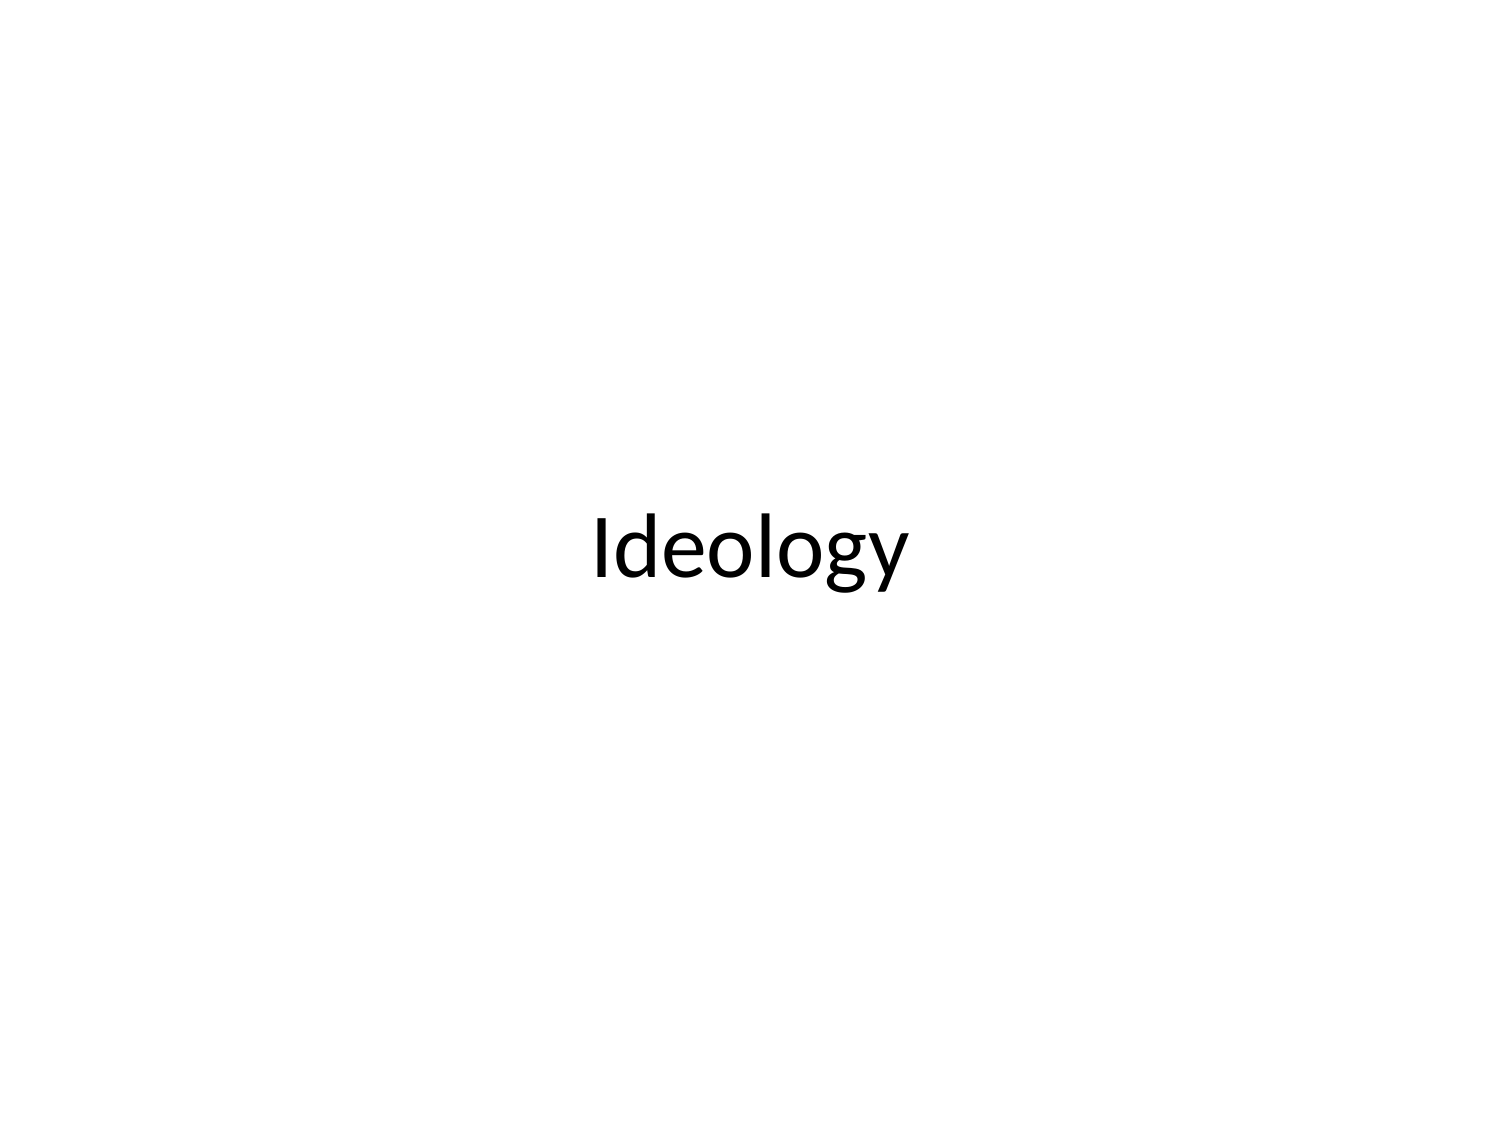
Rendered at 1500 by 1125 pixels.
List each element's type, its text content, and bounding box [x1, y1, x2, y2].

title Ideology [74, 44, 1426, 1038]
